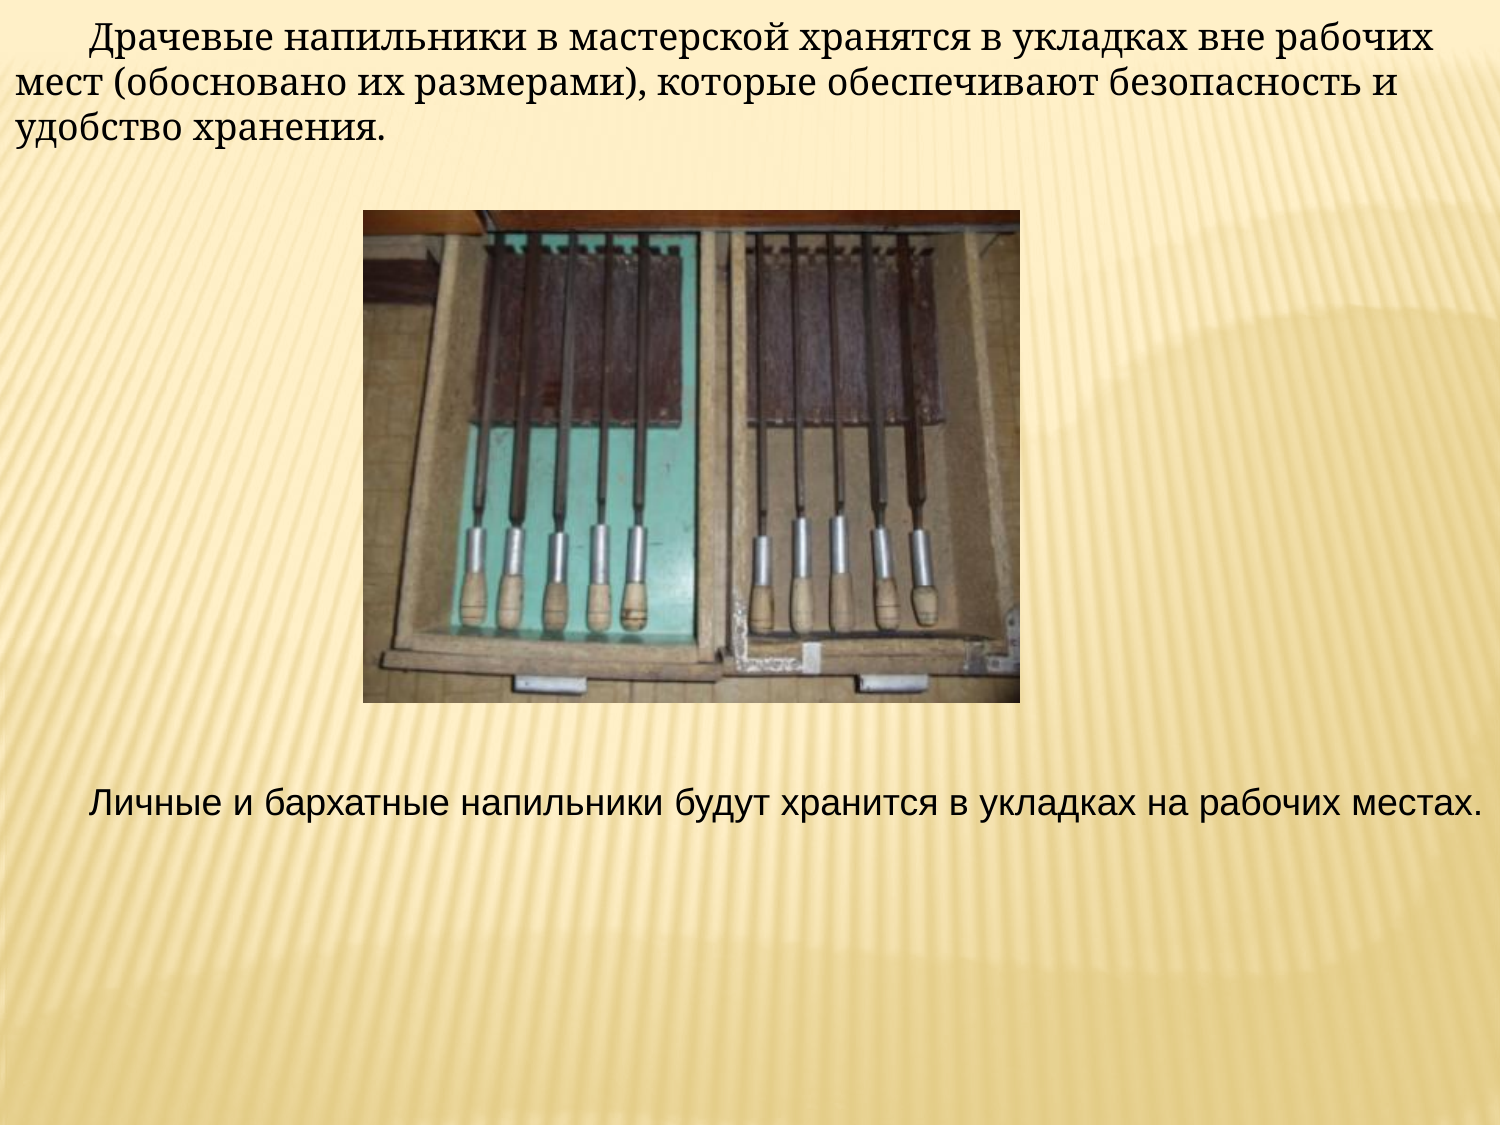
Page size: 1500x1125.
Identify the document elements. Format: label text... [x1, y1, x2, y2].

text_box Драчевые напильники в мастерской хранятся в укладках вне рабочих мест (обосновано их размерами), которые обеспечивают безопасность и удобство хранения. Личные и бархатные напильники будут хранится в укладках на рабочих местах. [0, 5, 1500, 1101]
picture [362, 210, 1020, 704]
